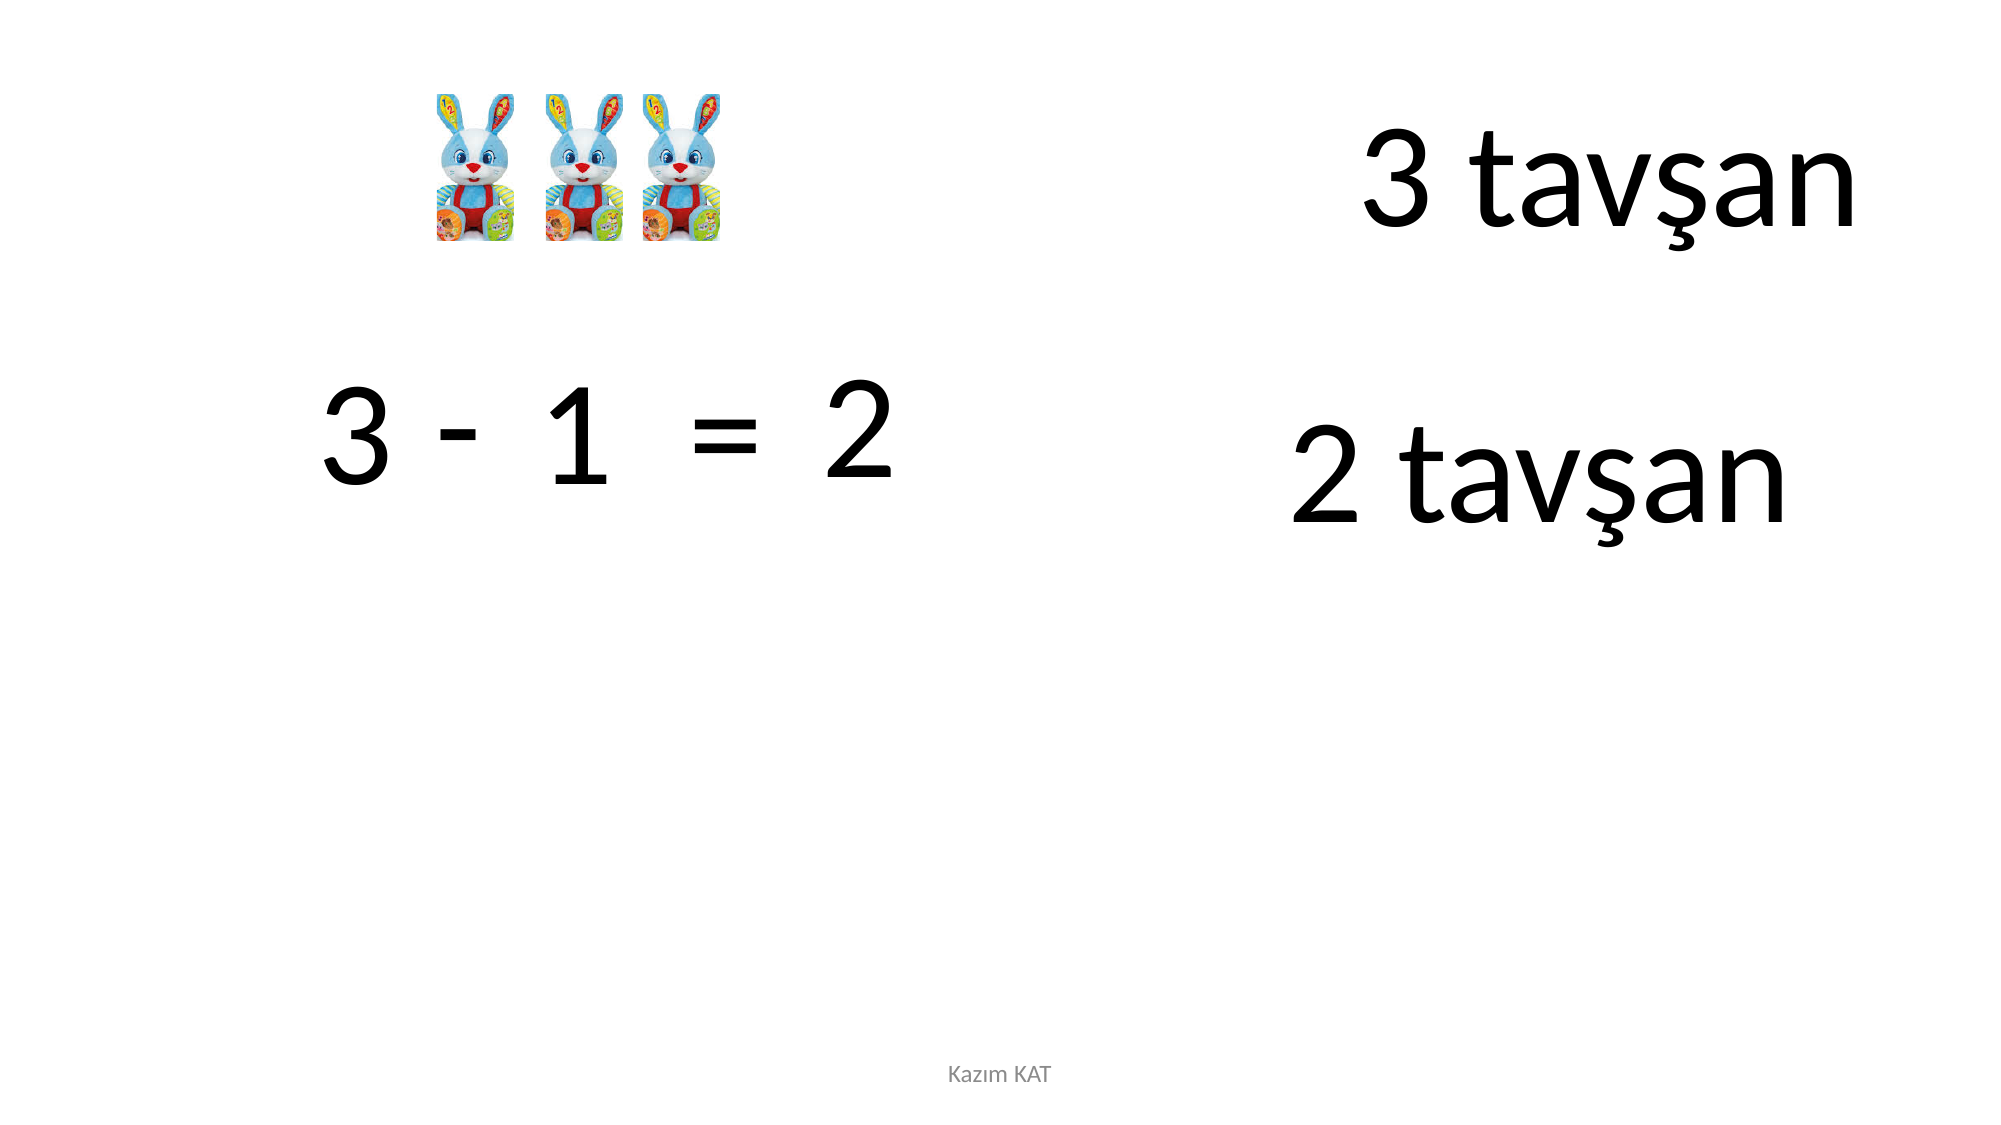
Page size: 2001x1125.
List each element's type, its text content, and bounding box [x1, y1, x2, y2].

text_box 3 [302, 326, 462, 522]
text_box 1 [522, 326, 674, 522]
text_box - [420, 319, 530, 515]
text_box = [674, 326, 784, 522]
text_box 2 [806, 319, 901, 515]
text_box 2 tavşan [1272, 365, 1930, 561]
picture [436, 94, 514, 241]
text_box 3 tavşan [1342, 69, 2000, 264]
footer Kazım KAT [662, 1042, 1338, 1103]
picture [545, 94, 623, 241]
picture [642, 94, 720, 241]
